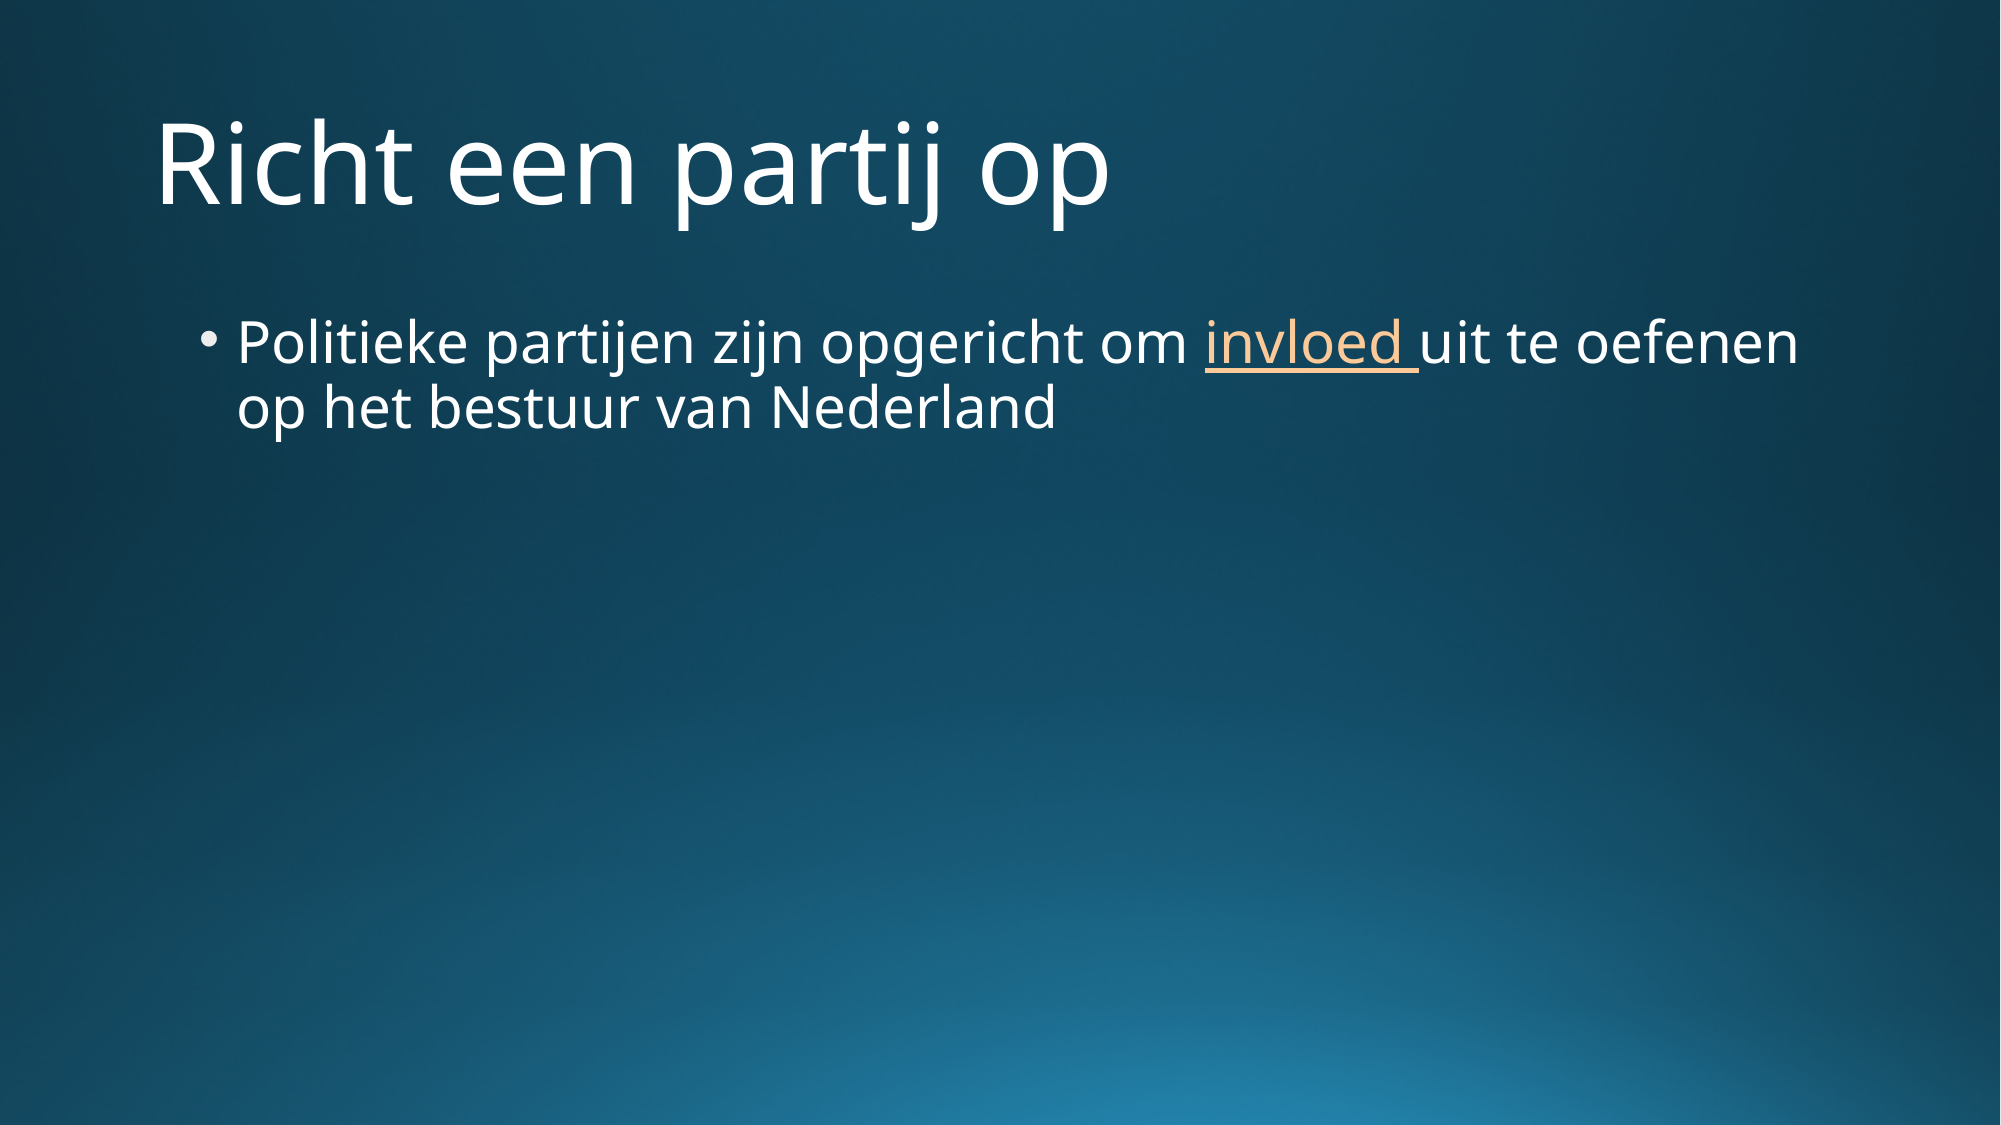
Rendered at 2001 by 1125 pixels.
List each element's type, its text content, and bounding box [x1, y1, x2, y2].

title Richt een partij op [137, 59, 1863, 278]
picture [0, 0, 2001, 1125]
list Politieke partijen zijn opgericht om invloed uit te oefenen op het bestuur van Nederland [183, 299, 1863, 1014]
